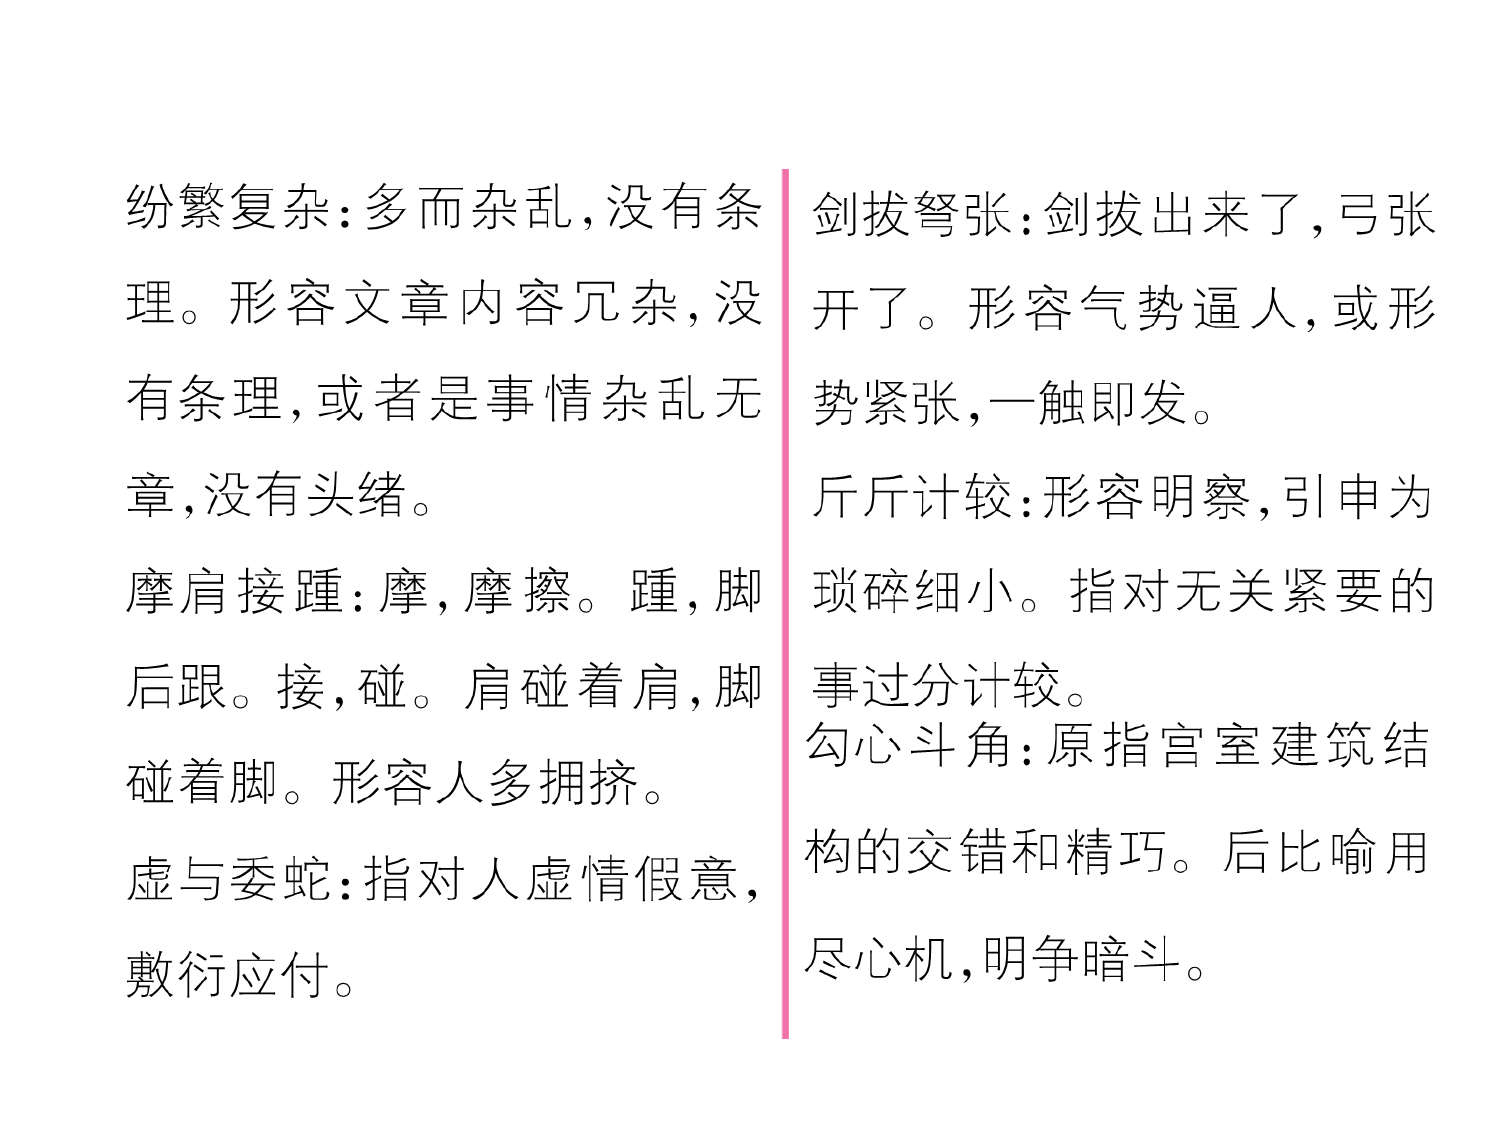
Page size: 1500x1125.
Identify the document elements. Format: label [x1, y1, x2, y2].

picture [105, 169, 1443, 1039]
